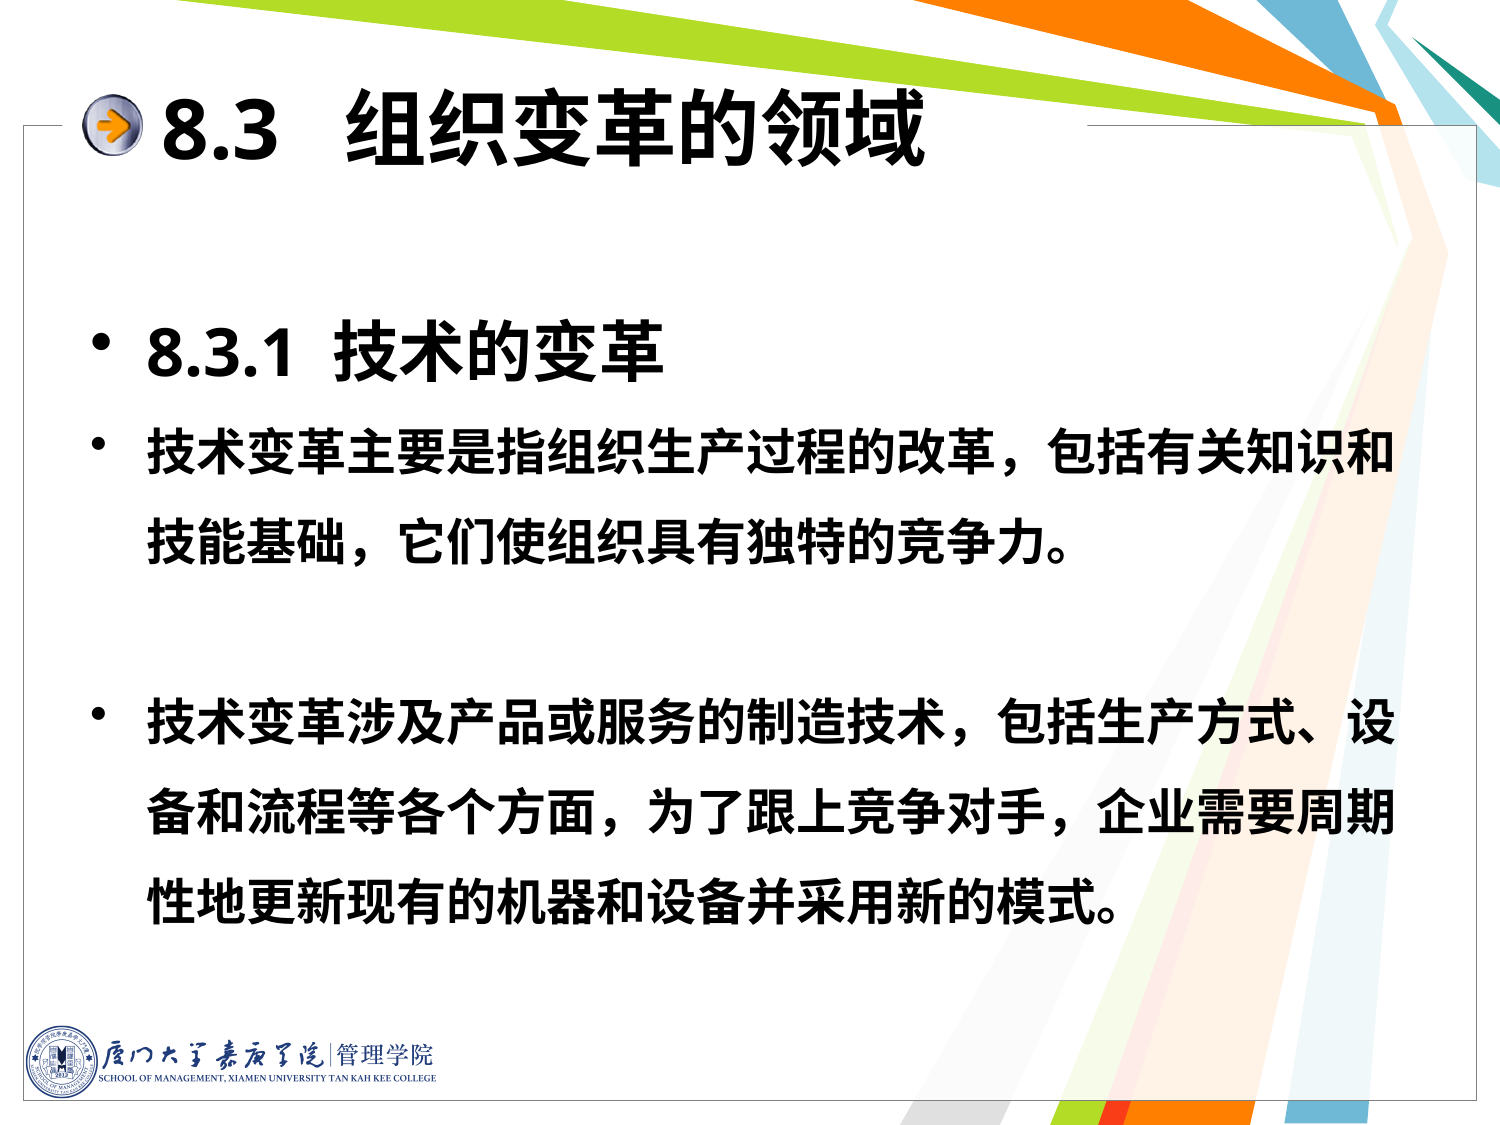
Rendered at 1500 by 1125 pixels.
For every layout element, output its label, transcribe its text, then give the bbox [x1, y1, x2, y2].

picture [24, 1024, 438, 1100]
title 8.3 组织变革的领域 [125, 32, 1159, 220]
list 8.3.1 技术的变革 技术变革主要是指组织生产过程的改革，包括有关知识和技能基础，它们使组织具有独特的竞争力。 技术变革涉及产品或服务的制造技术，包括生产方式、设备和流程等各个方面，为了跟上竞争对手，企业需要周期性地更新现有的机器和设备并采用新的模式。 [75, 262, 1425, 1005]
picture [82, 94, 125, 156]
